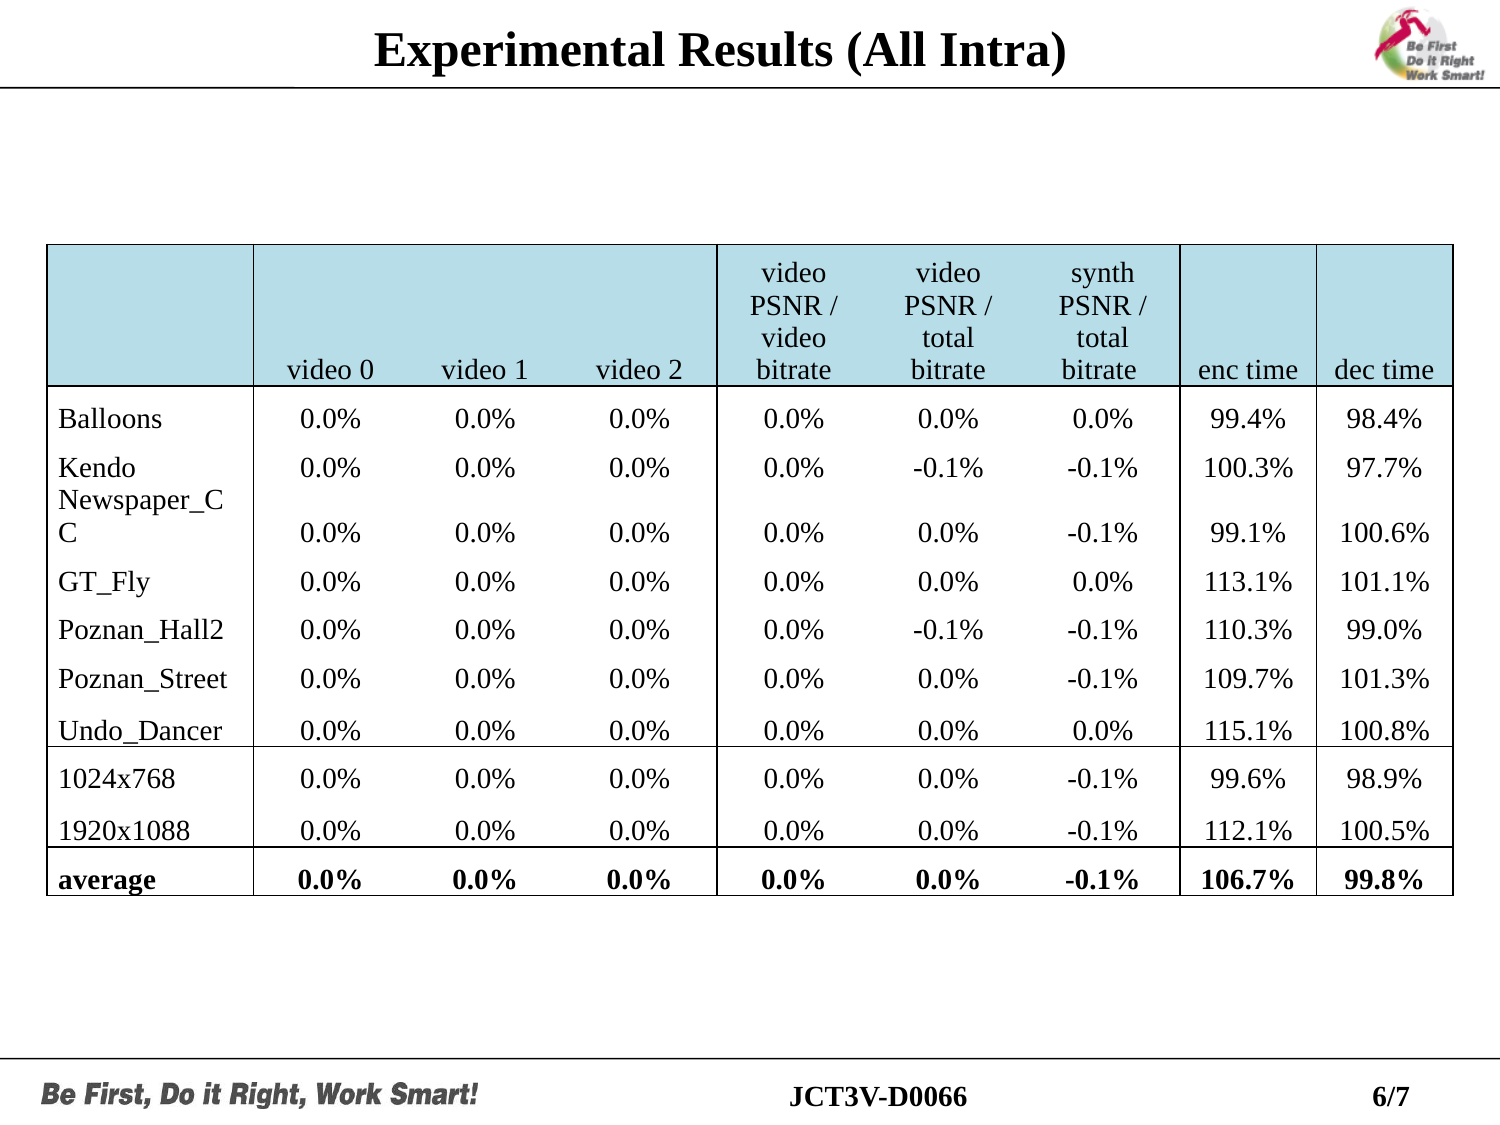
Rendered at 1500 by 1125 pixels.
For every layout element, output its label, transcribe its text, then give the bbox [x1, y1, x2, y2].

table_cell 0.0% [718, 387, 871, 435]
table_cell 0.0% [562, 747, 716, 795]
table_cell 0.0% [718, 646, 871, 695]
table_header video PSNR / video bitrate [718, 245, 871, 385]
table_cell 0.0% [562, 387, 716, 435]
table_cell 0.0% [254, 435, 408, 484]
table_cell 99.0% [1317, 597, 1452, 646]
table_cell 0.0% [254, 747, 408, 795]
table_cell 97.7% [1317, 435, 1452, 484]
table_cell 0.0% [1026, 695, 1179, 746]
table_header enc time [1181, 245, 1316, 385]
table_cell 0.0% [254, 548, 408, 597]
table_cell 112.1% [1181, 795, 1316, 846]
table_cell 0.0% [871, 795, 1026, 846]
table_cell 0.0% [718, 435, 871, 484]
table_cell 0.0% [562, 597, 716, 646]
table_header video PSNR / total bitrate [871, 245, 1026, 385]
slide_number 6/7 [1074, 1065, 1425, 1125]
table_cell Balloons [48, 387, 253, 435]
table_cell 0.0% [408, 548, 562, 597]
table_cell 99.1% [1181, 484, 1316, 548]
table_cell average [48, 848, 253, 895]
table_cell -0.1% [1026, 747, 1179, 795]
table_cell 0.0% [254, 848, 408, 895]
table_cell 106.7% [1181, 848, 1316, 895]
table_cell 1024x768 [48, 747, 253, 795]
table_cell 100.8% [1317, 695, 1452, 746]
table_cell 0.0% [562, 548, 716, 597]
table_cell 0.0% [871, 484, 1026, 548]
table_cell GT_Fly [48, 548, 253, 597]
table_header synth PSNR / total bitrate [1026, 245, 1179, 385]
table_cell 0.0% [254, 597, 408, 646]
table_cell 0.0% [408, 747, 562, 795]
table_cell 99.6% [1181, 747, 1316, 795]
table_cell 0.0% [408, 795, 562, 846]
table_cell 0.0% [408, 848, 562, 895]
table_header video 1 [408, 245, 562, 385]
text_box JCT3V-D0066 [632, 1065, 983, 1125]
table_cell 0.0% [408, 597, 562, 646]
picture [41, 1082, 478, 1109]
table_cell 115.1% [1181, 695, 1316, 746]
table_cell 0.0% [254, 387, 408, 435]
table_cell 0.0% [408, 387, 562, 435]
table_header video 0 [254, 245, 408, 385]
table_cell 0.0% [871, 695, 1026, 746]
table_cell 0.0% [408, 695, 562, 746]
table_cell Poznan_Street [48, 646, 253, 695]
table_cell 109.7% [1181, 646, 1316, 695]
table_cell 98.9% [1317, 747, 1452, 795]
table_cell 0.0% [718, 597, 871, 646]
table_cell 0.0% [562, 695, 716, 746]
table_cell 0.0% [718, 548, 871, 597]
table_cell 0.0% [1026, 548, 1179, 597]
table_cell -0.1% [1026, 435, 1179, 484]
table_cell 0.0% [562, 795, 716, 846]
table_cell -0.1% [1026, 597, 1179, 646]
table_cell 0.0% [562, 435, 716, 484]
table_cell 0.0% [254, 795, 408, 846]
table_cell 99.8% [1317, 848, 1452, 895]
table_cell 110.3% [1181, 597, 1316, 646]
table_cell 0.0% [871, 848, 1026, 895]
table_cell 0.0% [871, 747, 1026, 795]
table_cell 101.1% [1317, 548, 1452, 597]
table_cell 0.0% [871, 387, 1026, 435]
table_cell 0.0% [408, 646, 562, 695]
table_cell -0.1% [1026, 795, 1179, 846]
title Experimental Results (All Intra) [0, 0, 1442, 141]
table_cell 0.0% [562, 848, 716, 895]
table_cell 99.4% [1181, 387, 1316, 435]
table_cell 0.0% [718, 484, 871, 548]
table_cell 0.0% [254, 695, 408, 746]
table_cell -0.1% [1026, 646, 1179, 695]
table_cell Poznan_Hall2 [48, 597, 253, 646]
table_cell 1920x1088 [48, 795, 253, 846]
table_cell 0.0% [871, 548, 1026, 597]
table_cell 100.3% [1181, 435, 1316, 484]
table_cell 101.3% [1317, 646, 1452, 695]
table_cell 0.0% [718, 747, 871, 795]
table_cell -0.1% [1026, 848, 1179, 895]
table_cell 0.0% [408, 435, 562, 484]
table_cell 0.0% [718, 695, 871, 746]
table_cell 0.0% [254, 646, 408, 695]
table_cell 100.6% [1317, 484, 1452, 548]
table_cell 0.0% [718, 795, 871, 846]
table_cell 0.0% [718, 848, 871, 895]
table_cell -0.1% [871, 597, 1026, 646]
table_cell 100.5% [1317, 795, 1452, 846]
table_cell Kendo [48, 435, 253, 484]
table_cell 98.4% [1317, 387, 1452, 435]
table_cell 0.0% [1026, 387, 1179, 435]
table_cell Newspaper_CC [48, 484, 253, 548]
table_cell 0.0% [562, 646, 716, 695]
table_cell 113.1% [1181, 548, 1316, 597]
table_cell 0.0% [562, 484, 716, 548]
picture [1442, 5, 1489, 83]
table_cell 0.0% [408, 484, 562, 548]
table_header video 2 [562, 245, 716, 385]
table_header [48, 245, 253, 385]
table_cell -0.1% [1026, 484, 1179, 548]
table_cell -0.1% [871, 435, 1026, 484]
table_cell 0.0% [254, 484, 408, 548]
table_cell Undo_Dancer [48, 695, 253, 746]
table_cell 0.0% [871, 646, 1026, 695]
table_header dec time [1317, 245, 1452, 385]
